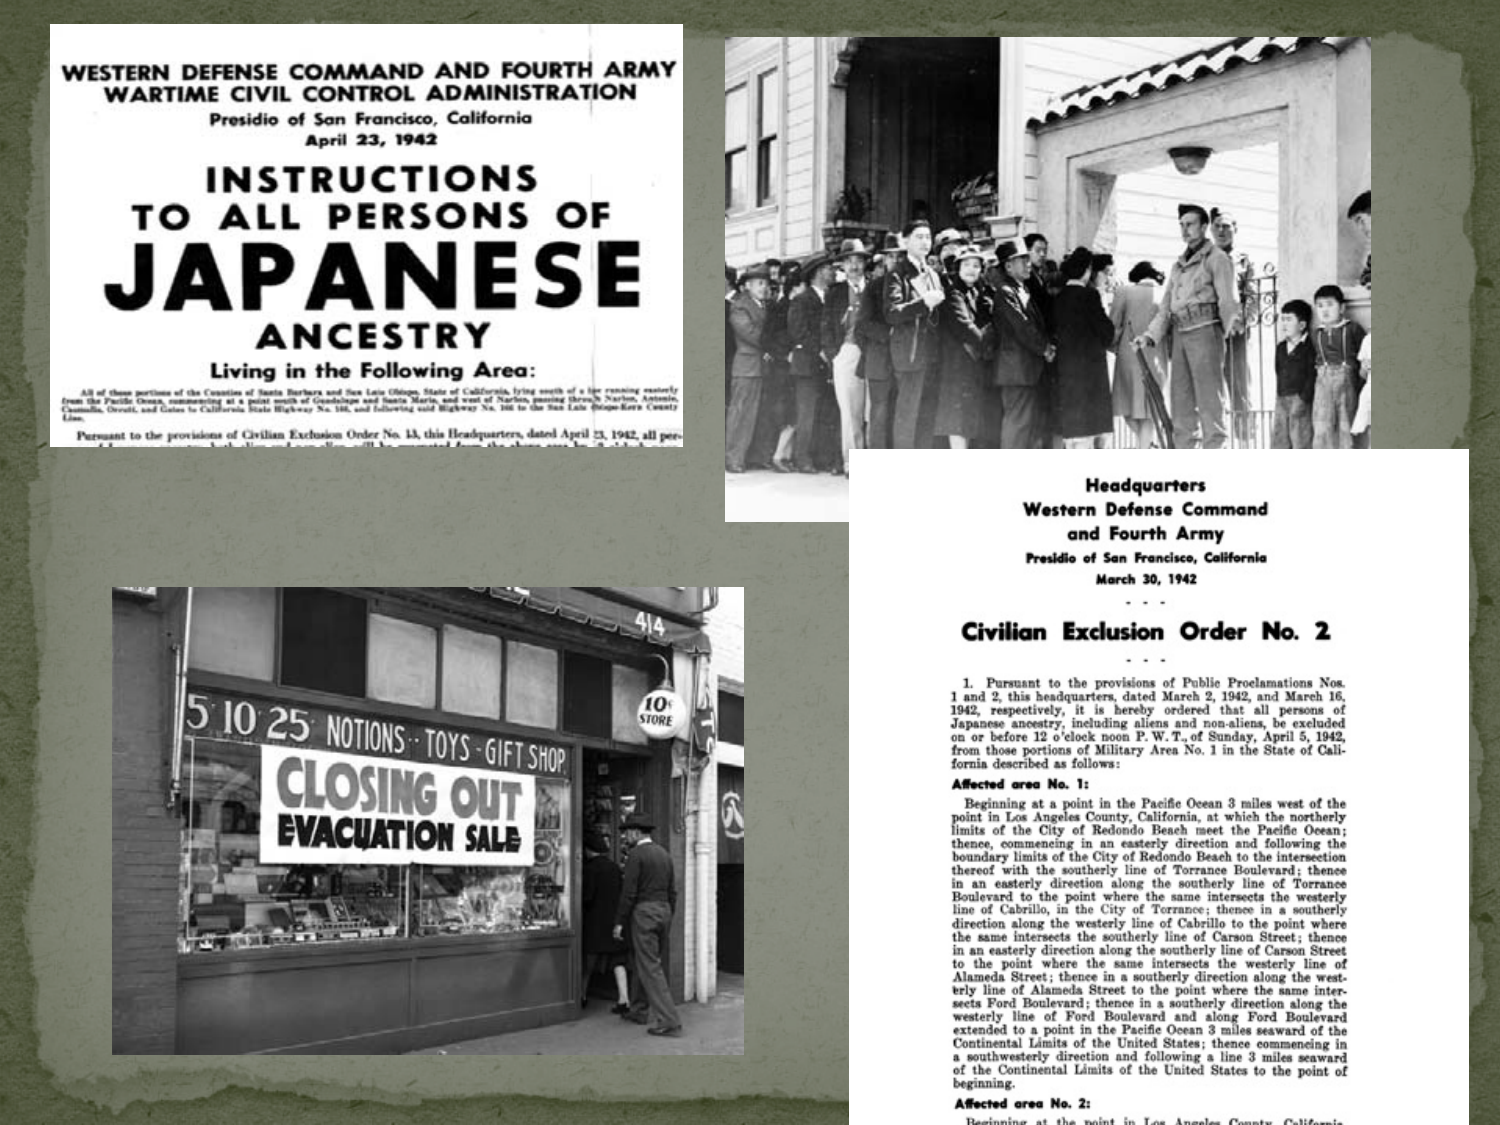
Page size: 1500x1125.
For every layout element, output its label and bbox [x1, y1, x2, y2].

list [51, 26, 682, 446]
picture [725, 37, 1469, 1125]
picture [112, 587, 744, 1055]
